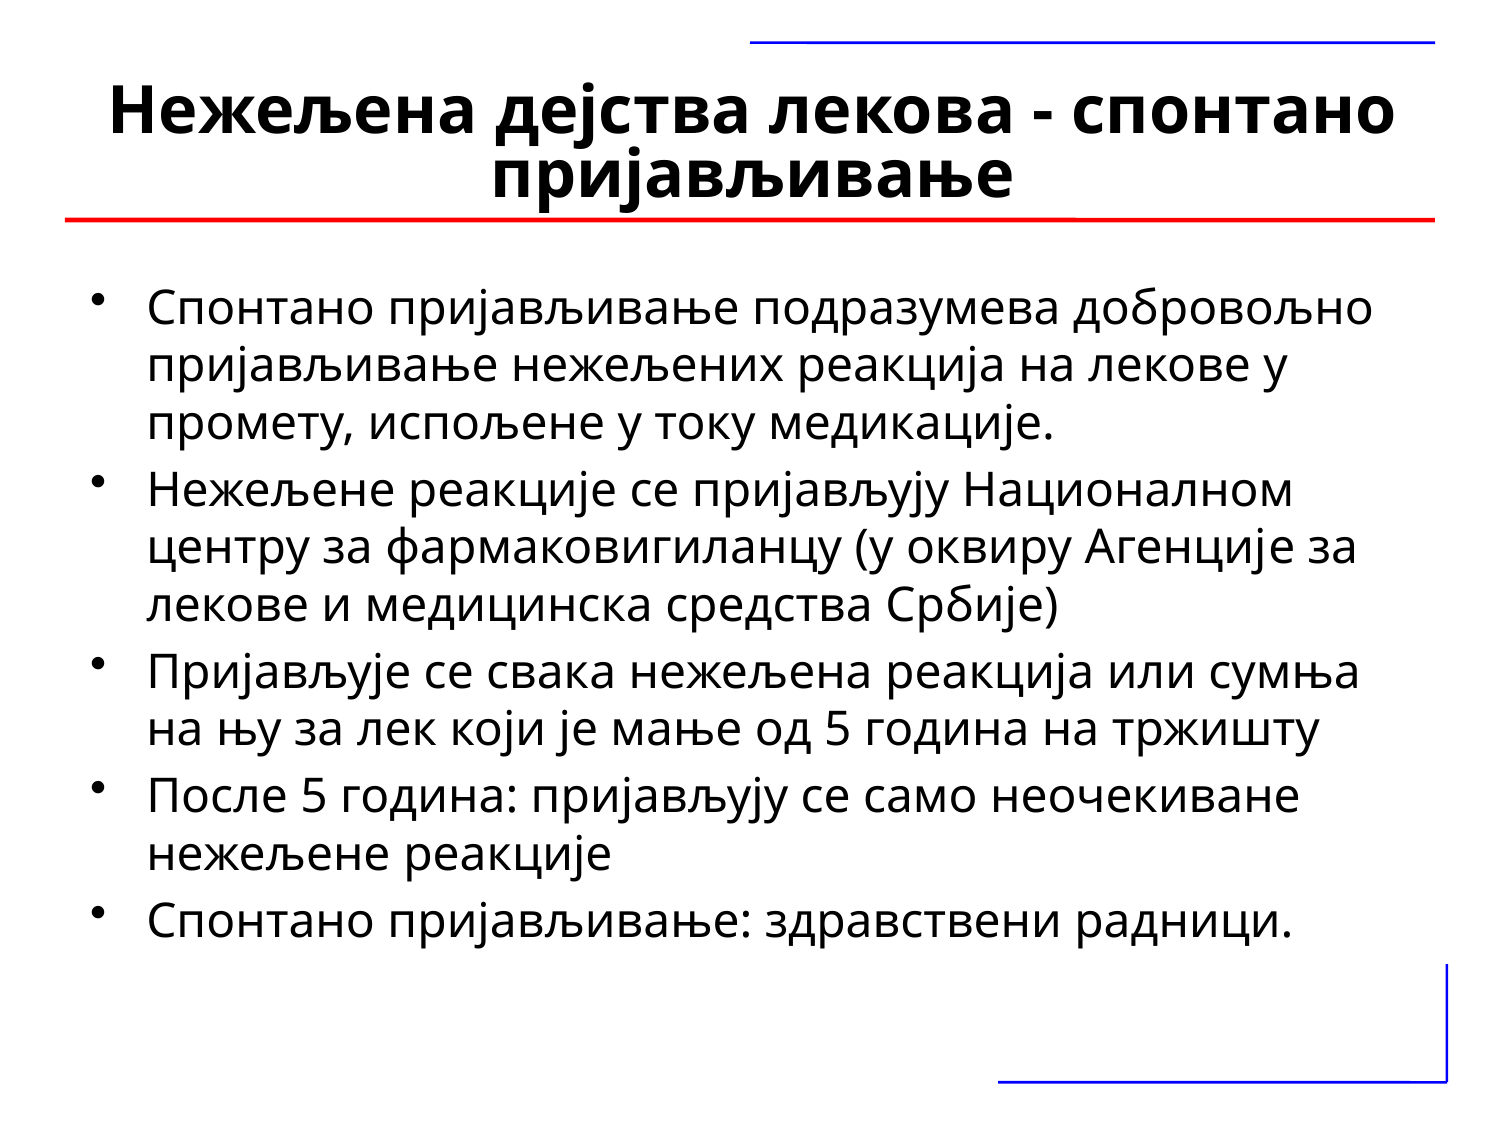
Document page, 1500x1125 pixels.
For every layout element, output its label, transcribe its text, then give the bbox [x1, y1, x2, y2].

text_box Нежељена дејства лекова - спонтано пријављивање [49, 75, 1456, 208]
list Спонтано пријављивање подразумева добровољно пријављивање нежељених реакција на лекове у промету, испољене у току медикације. Нежељене реакције се пријављују Националном центру за фармаковигиланцу (у оквиру Агенцијe за лекове и медицинска средства Србије) Пријављује се свака нежељена реакција или сумња на њу за лек који је мање од 5 година на тржишту После 5 година: пријављују се само неочекиване нежељене реакције Спонтано пријављивање: здравствени радници. [74, 268, 1438, 1095]
